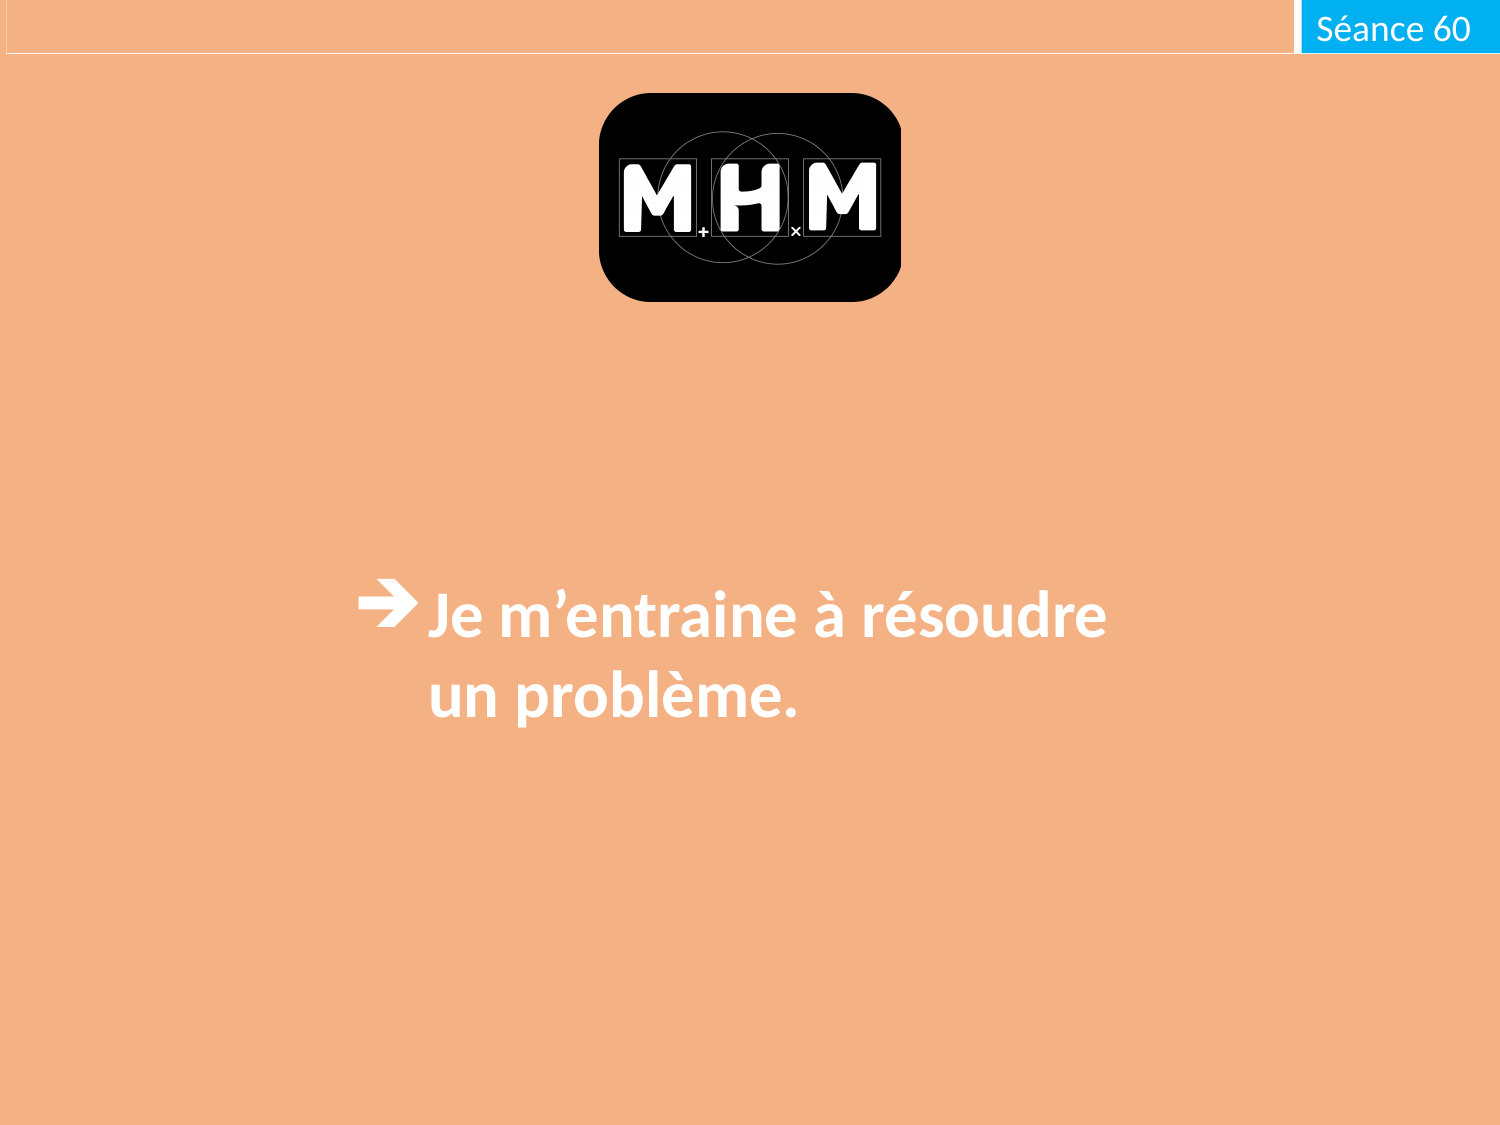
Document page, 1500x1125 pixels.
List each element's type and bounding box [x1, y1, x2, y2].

text_box [0, 54, 1500, 1125]
